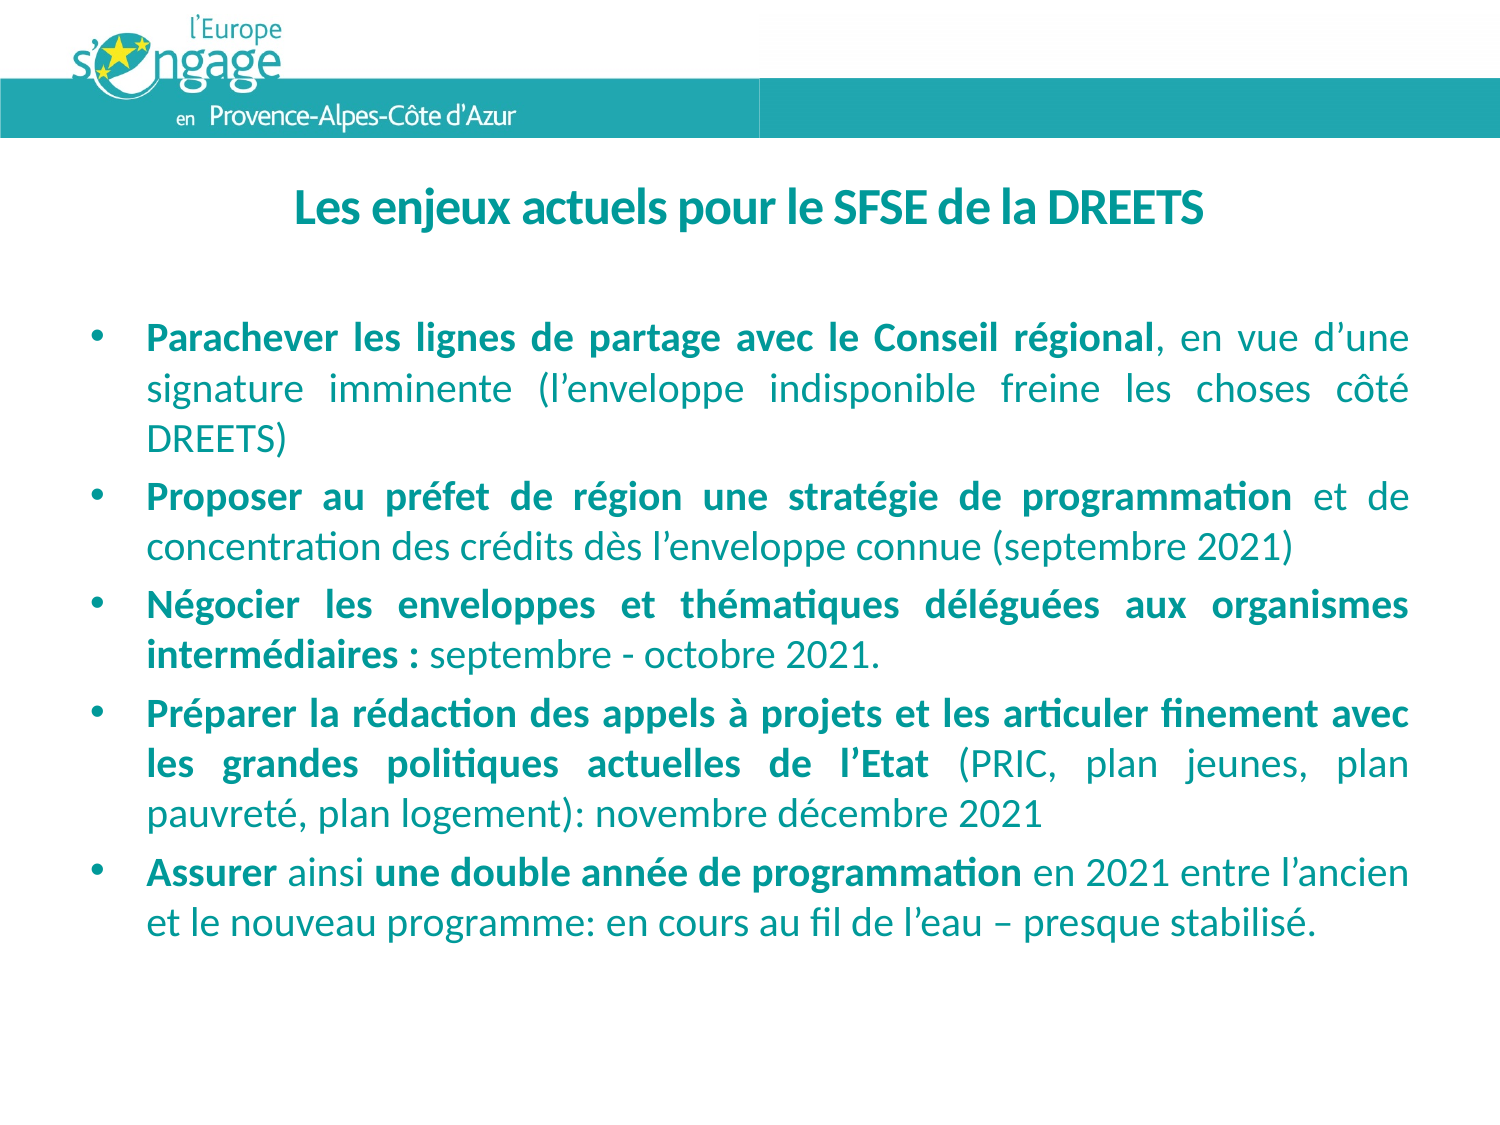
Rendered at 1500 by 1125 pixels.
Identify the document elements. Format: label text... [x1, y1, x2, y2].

title Les enjeux actuels pour le SFSE de la DREETS [75, 151, 1425, 275]
list Parachever les lignes de partage avec le Conseil régional, en vue d’une signature imminente (l’enveloppe indisponible freine les choses côté DREETS) Proposer au préfet de région une stratégie de programmation et de concentration des crédits dès l’enveloppe connue (septembre 2021) Négocier les enveloppes et thématiques déléguées aux organismes intermédiaires : septembre - octobre 2021. Préparer la rédaction des appels à projets et les articuler finement avec les grandes politiques actuelles de l’Etat (PRIC, plan jeunes, plan pauvreté, plan logement): novembre décembre 2021 Assurer ainsi une double année de programmation en 2021 entre l’ancien et le nouveau programme: en cours au fil de l’eau – presque stabilisé. [75, 302, 1425, 1083]
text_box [0, 14, 1500, 138]
